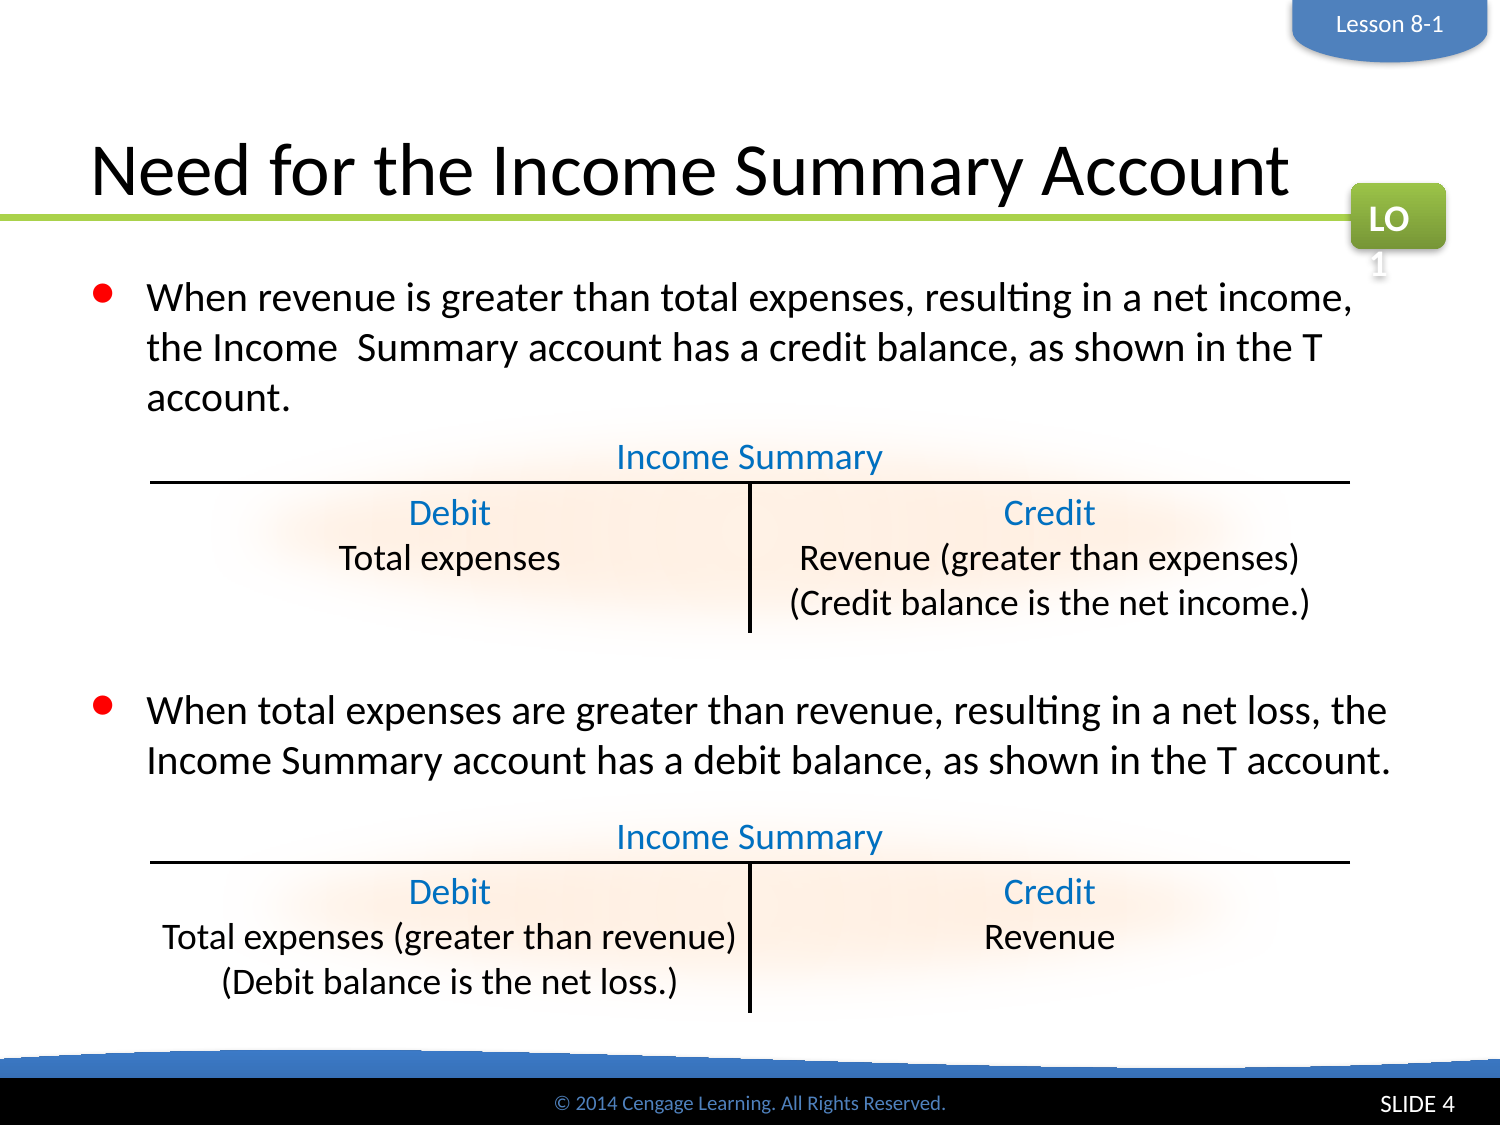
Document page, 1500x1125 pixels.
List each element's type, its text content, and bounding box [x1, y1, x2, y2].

list When total expenses are greater than revenue, resulting in a net loss, the Income Summary account has a debit balance, as shown in the T account. [75, 675, 1413, 813]
list When revenue is greater than total expenses, resulting in a net income, the Income Summary account has a credit balance, as shown in the T account. [75, 262, 1425, 438]
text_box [149, 399, 1351, 663]
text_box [149, 787, 1351, 1026]
text_box LO1 [1350, 183, 1446, 250]
title Need for the Income Summary Account [75, 29, 1350, 218]
slide_number SLIDE 4 [1170, 1080, 1470, 1125]
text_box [1292, 0, 1488, 63]
